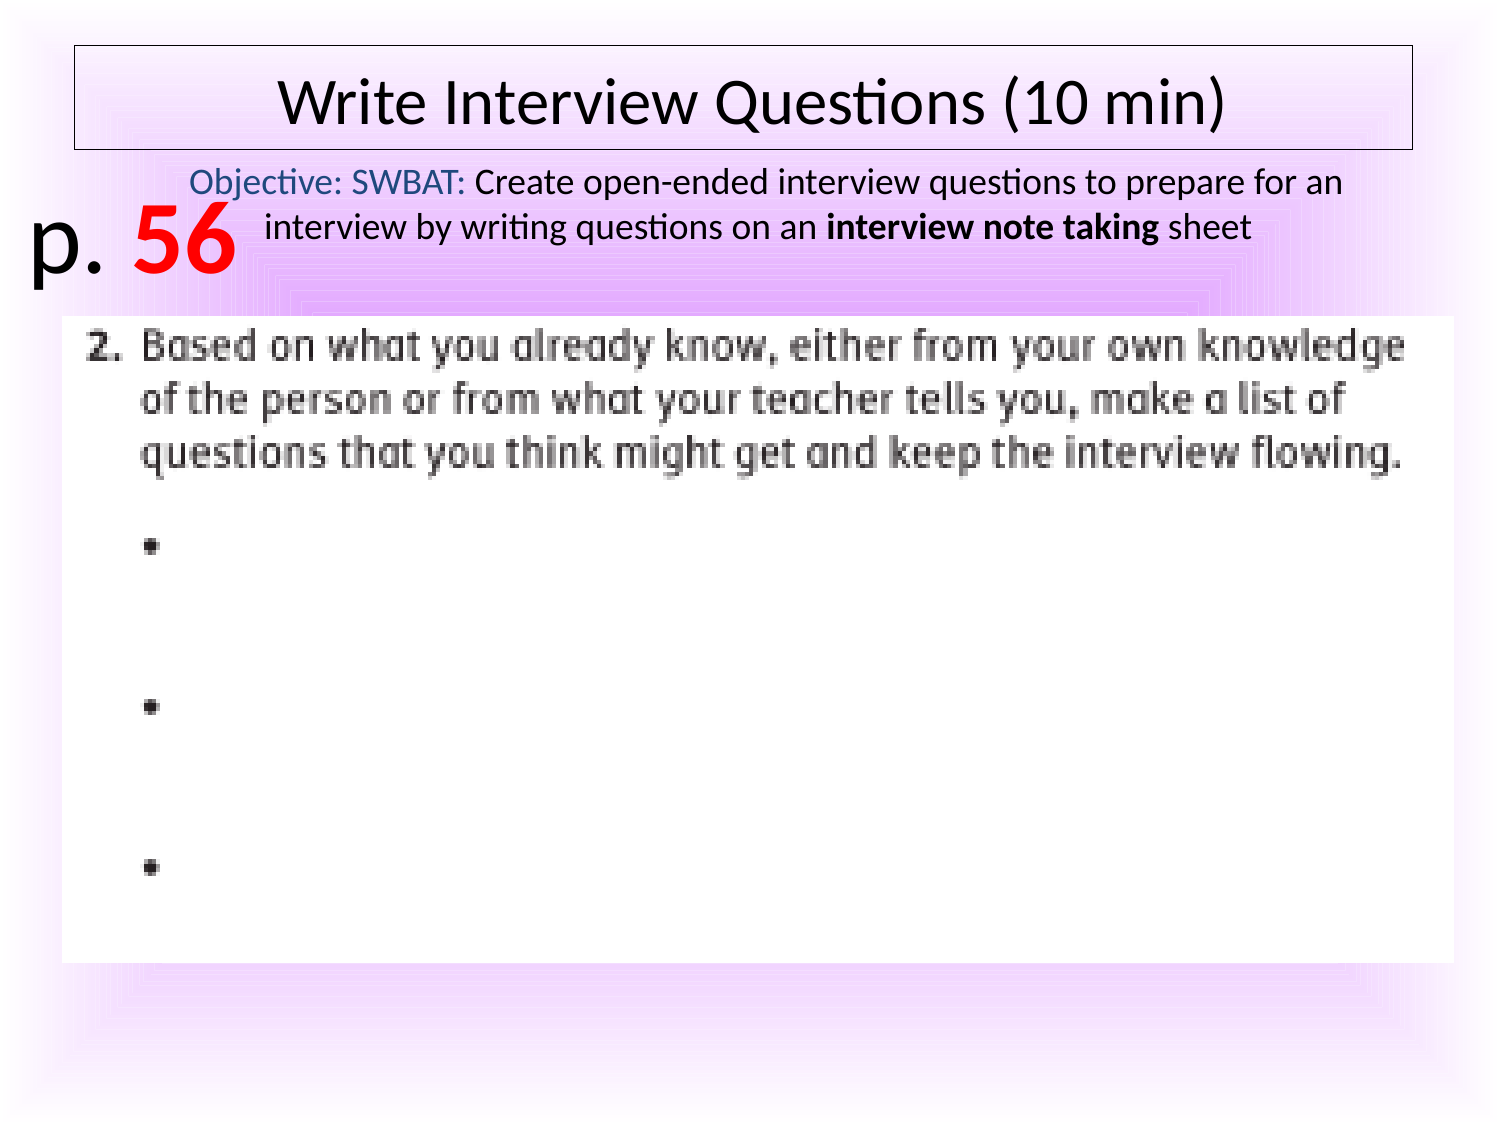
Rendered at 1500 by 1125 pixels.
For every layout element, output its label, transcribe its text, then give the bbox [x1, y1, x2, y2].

text_box Objective: SWBAT: Create open-ended interview questions to prepare for an interview by writing questions on an interview note taking sheet [70, 149, 1413, 300]
text_box Write Interview Questions (10 min) [74, 45, 1413, 149]
text_box p. 56 [12, 162, 317, 303]
picture [62, 316, 1454, 963]
